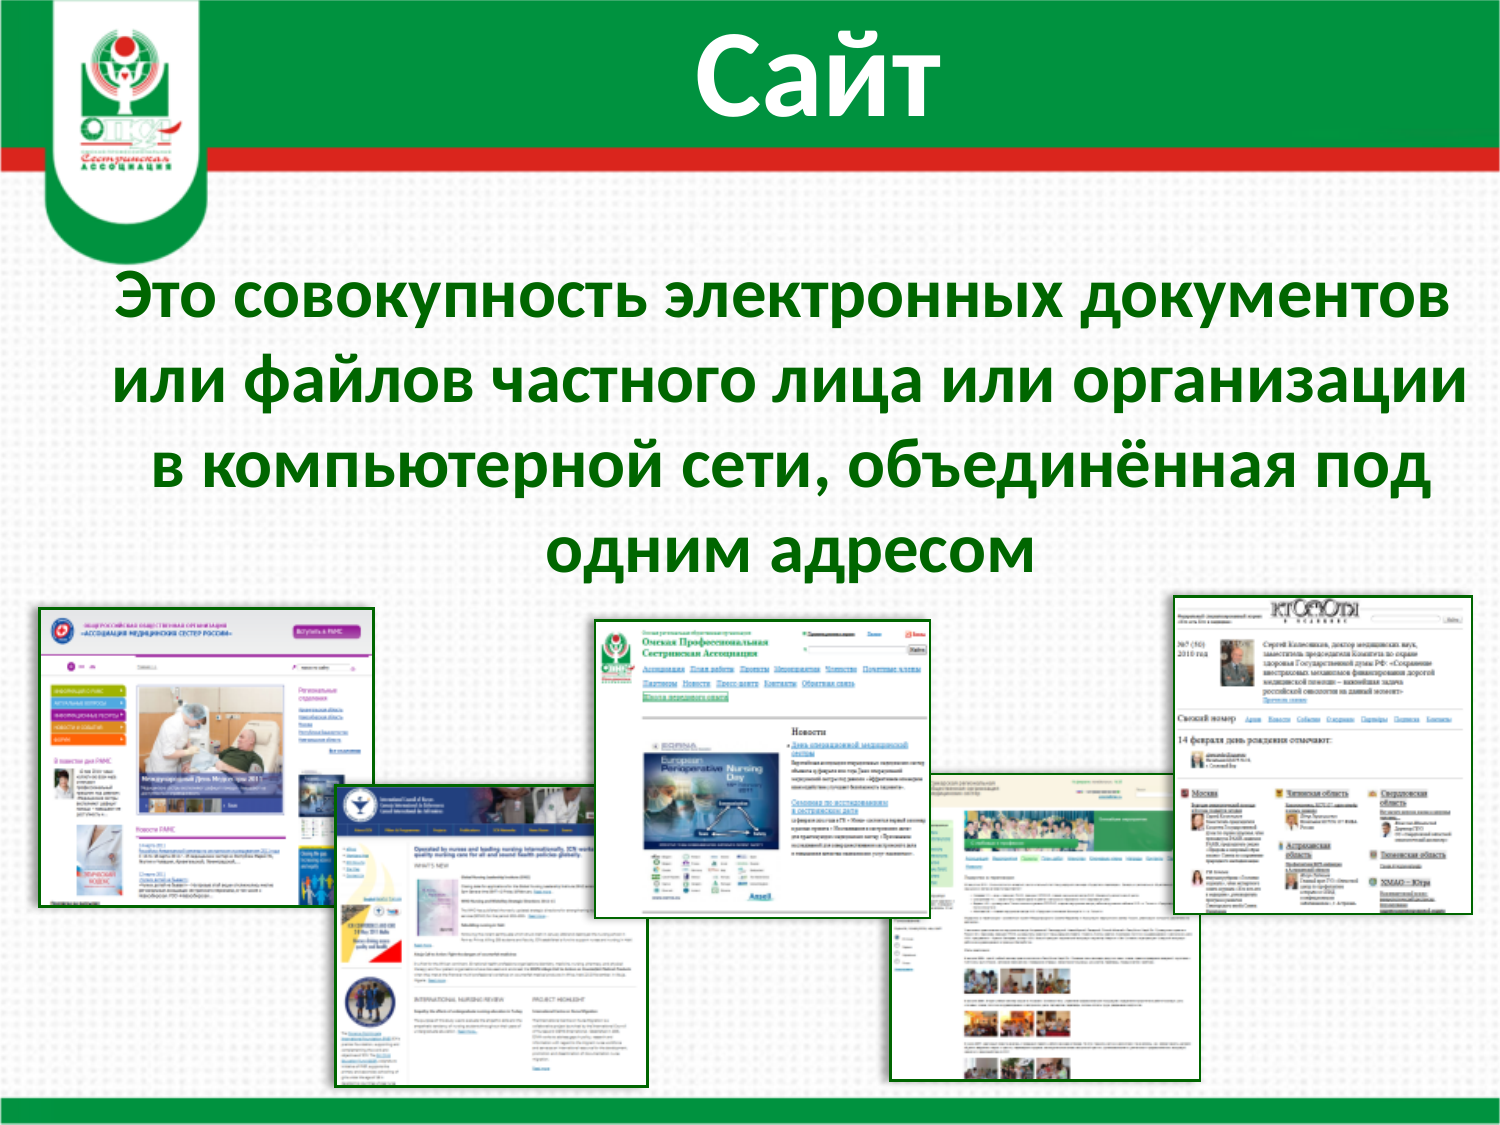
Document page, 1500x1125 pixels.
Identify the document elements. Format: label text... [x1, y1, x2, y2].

text_box Это совокупность электронных документов или файлов частного лица или организации в компьютерной сети, объединённая под одним адресом [76, 239, 1500, 594]
picture [0, 0, 1500, 1125]
text_box Сайт [680, 0, 957, 149]
